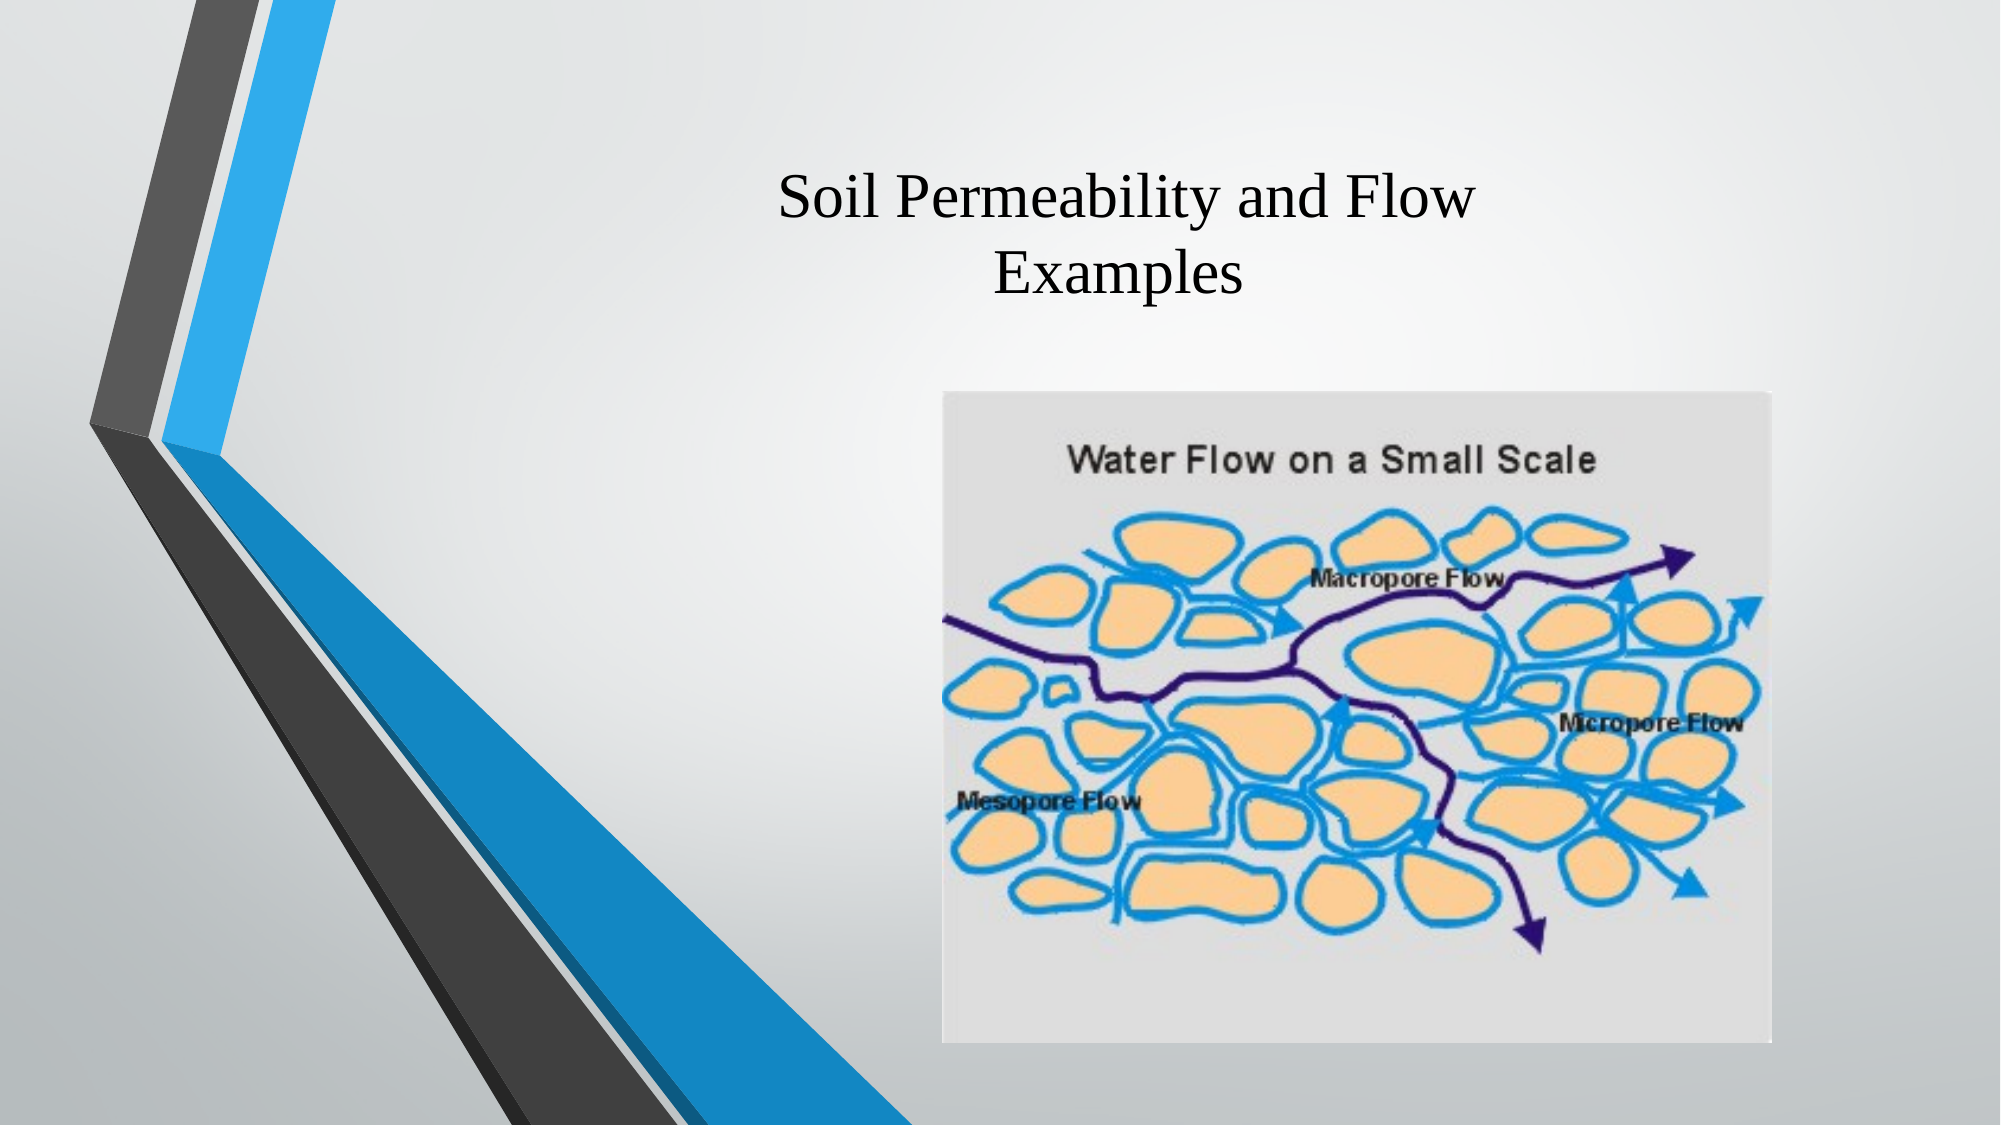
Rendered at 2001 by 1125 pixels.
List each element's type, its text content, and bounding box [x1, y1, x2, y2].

title Soil Permeability and Flow Examples [392, 144, 1863, 314]
picture [941, 390, 1772, 1044]
